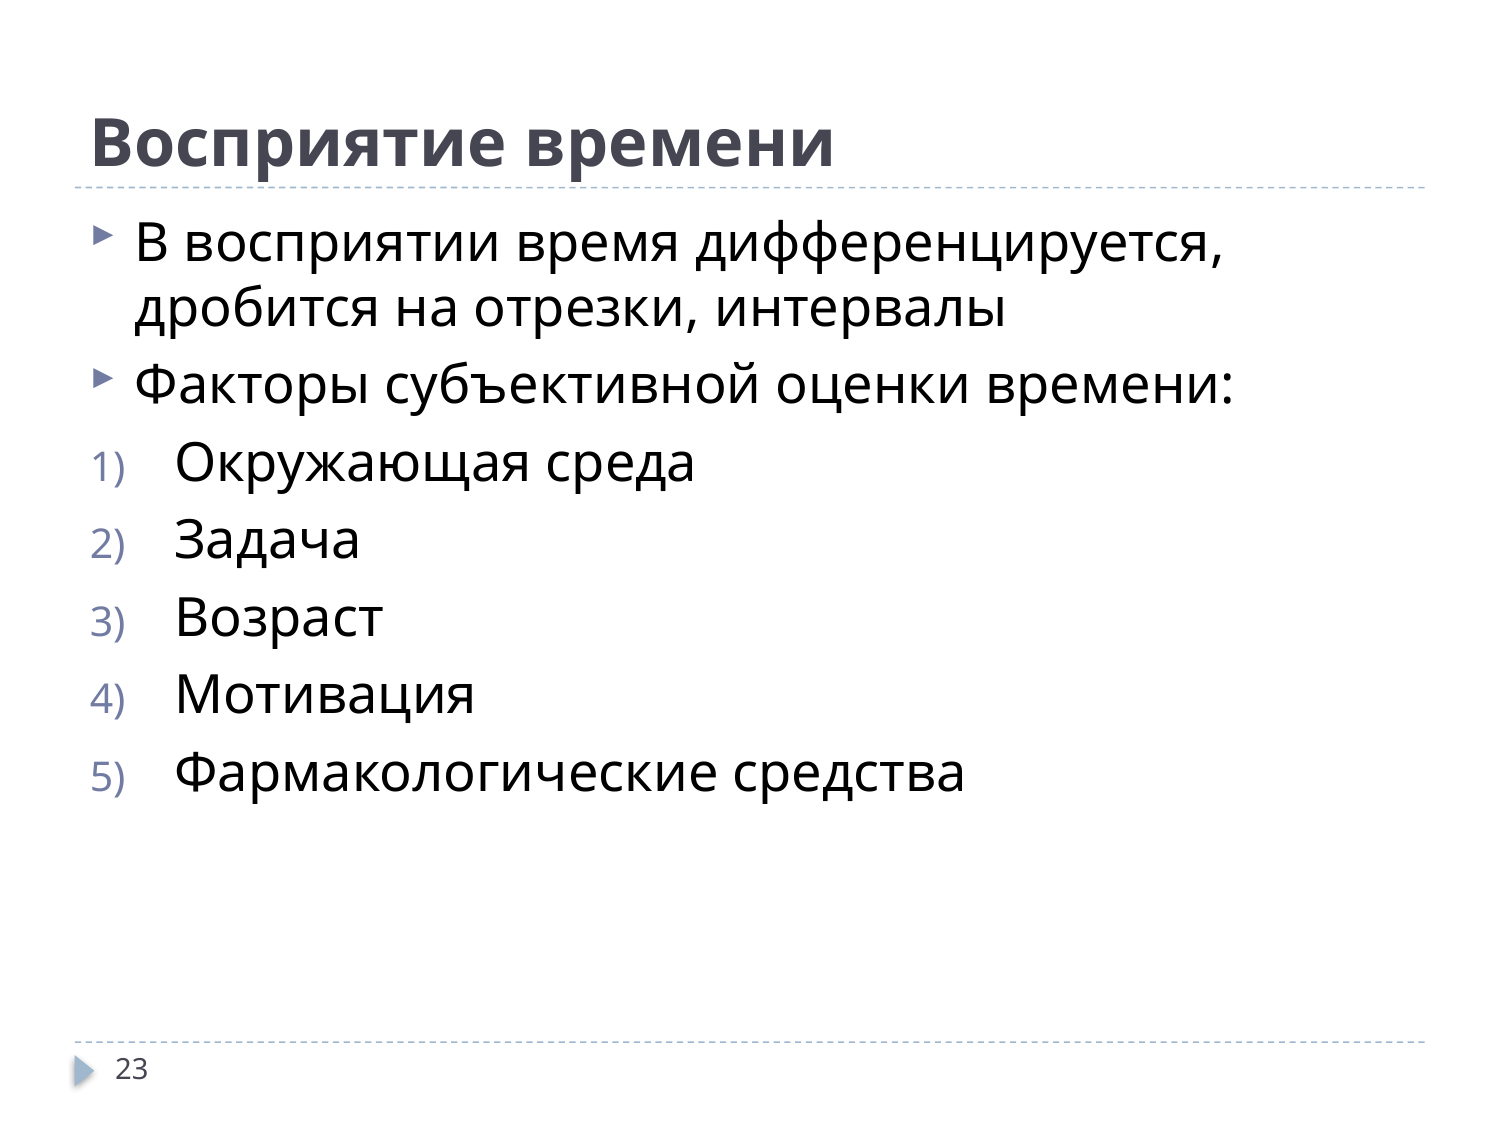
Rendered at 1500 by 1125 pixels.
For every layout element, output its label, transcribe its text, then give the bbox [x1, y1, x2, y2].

list В восприятии время дифференцируется, дробится на отрезки, интервалы Факторы субъективной оценки времени: Окружающая среда Задача Возраст Мотивация Фармакологические средства [75, 200, 1425, 1010]
slide_number 23 [100, 1042, 426, 1103]
title Восприятие времени [75, 24, 1425, 188]
